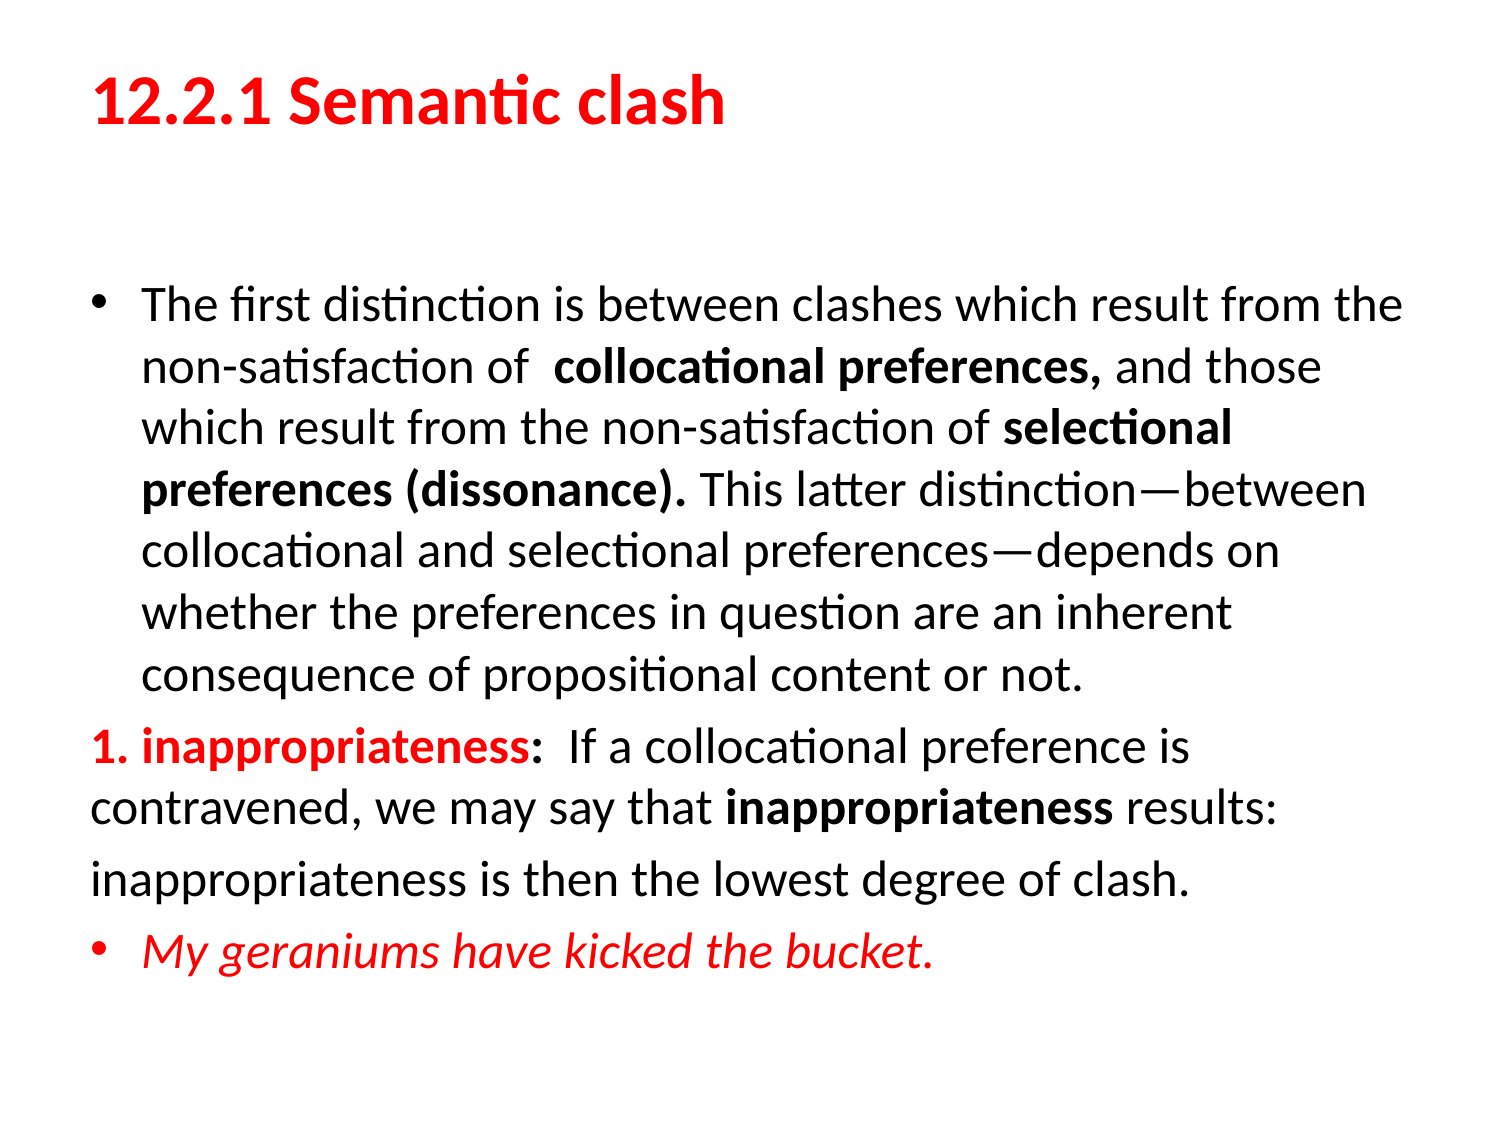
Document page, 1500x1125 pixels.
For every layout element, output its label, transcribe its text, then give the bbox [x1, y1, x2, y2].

title 12.2.1 Semantic clash [75, 45, 1425, 233]
list The first distinction is between clashes which result from the non-satisfaction of collocational preferences, and those which result from the non-satisfaction of selectional preferences (dissonance). This latter distinction—between collocational and selectional preferences—depends on whether the preferences in question are an inherent consequence of propositional content or not. 1. inappropriateness: If a collocational preference is contravened, we may say that inappropriateness results: inappropriateness is then the lowest degree of clash. My geraniums have kicked the bucket. [75, 262, 1425, 1005]
